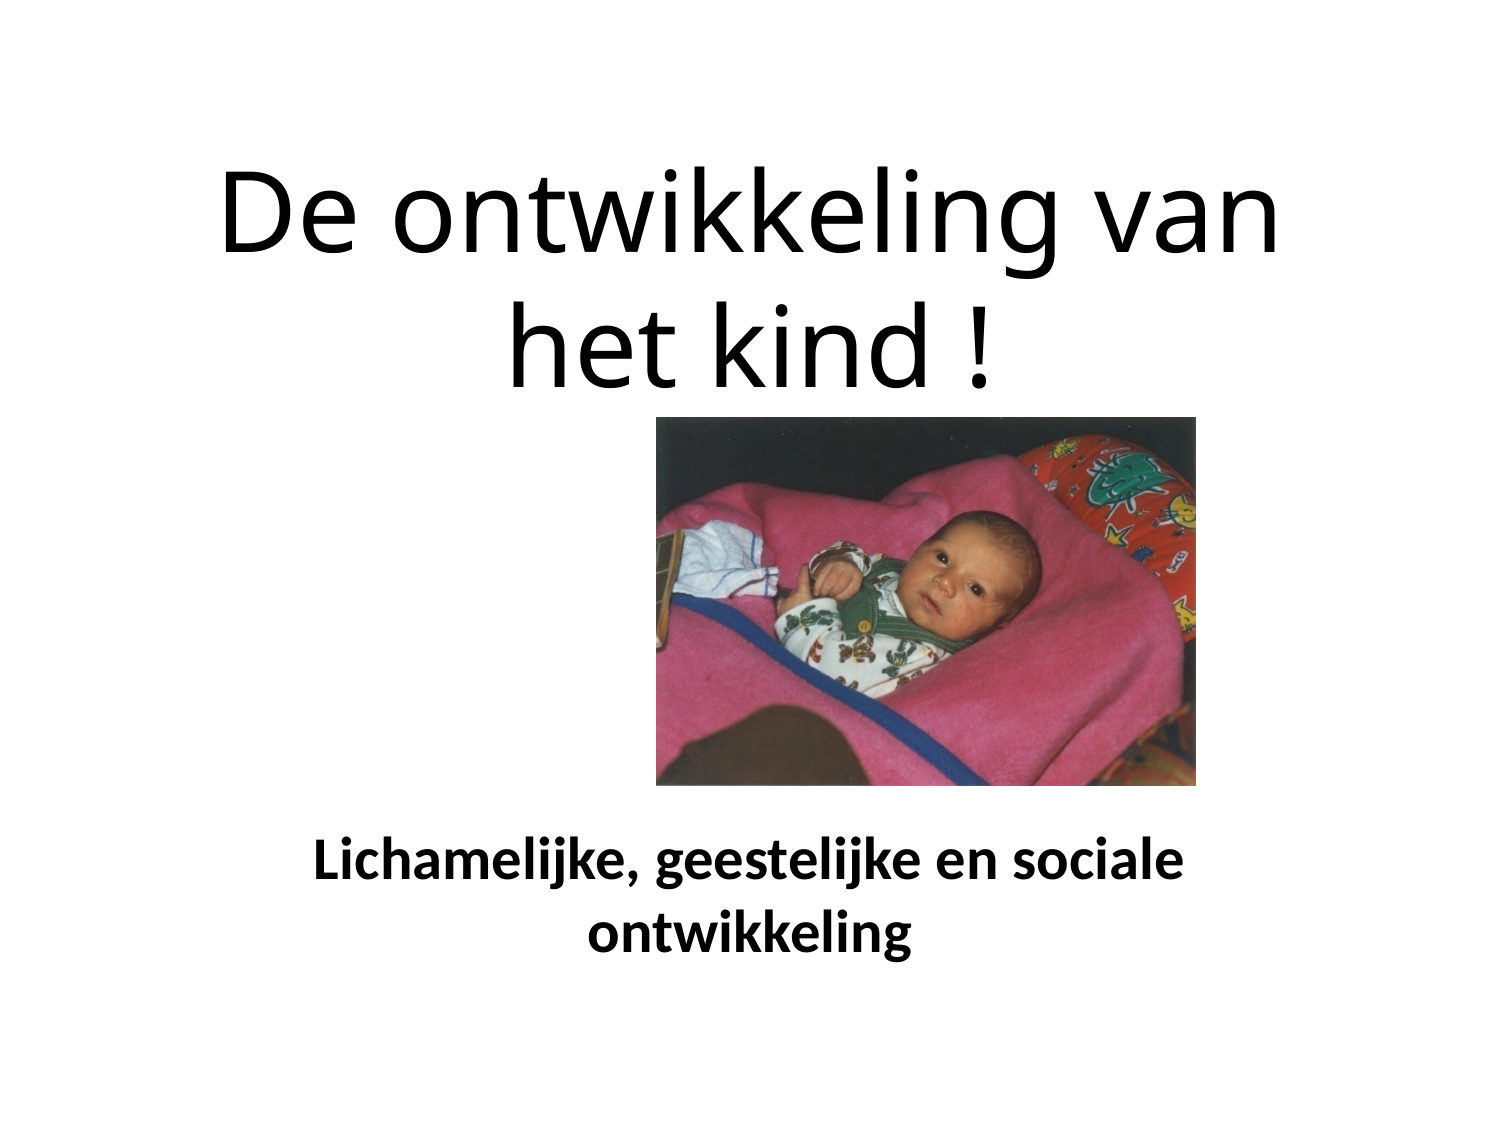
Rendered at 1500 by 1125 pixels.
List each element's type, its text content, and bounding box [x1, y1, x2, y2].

title De ontwikkeling van het kind ! [112, 105, 1388, 446]
subtitle Lichamelijke, geestelijke en sociale ontwikkeling [225, 726, 1275, 973]
picture [655, 417, 1196, 786]
